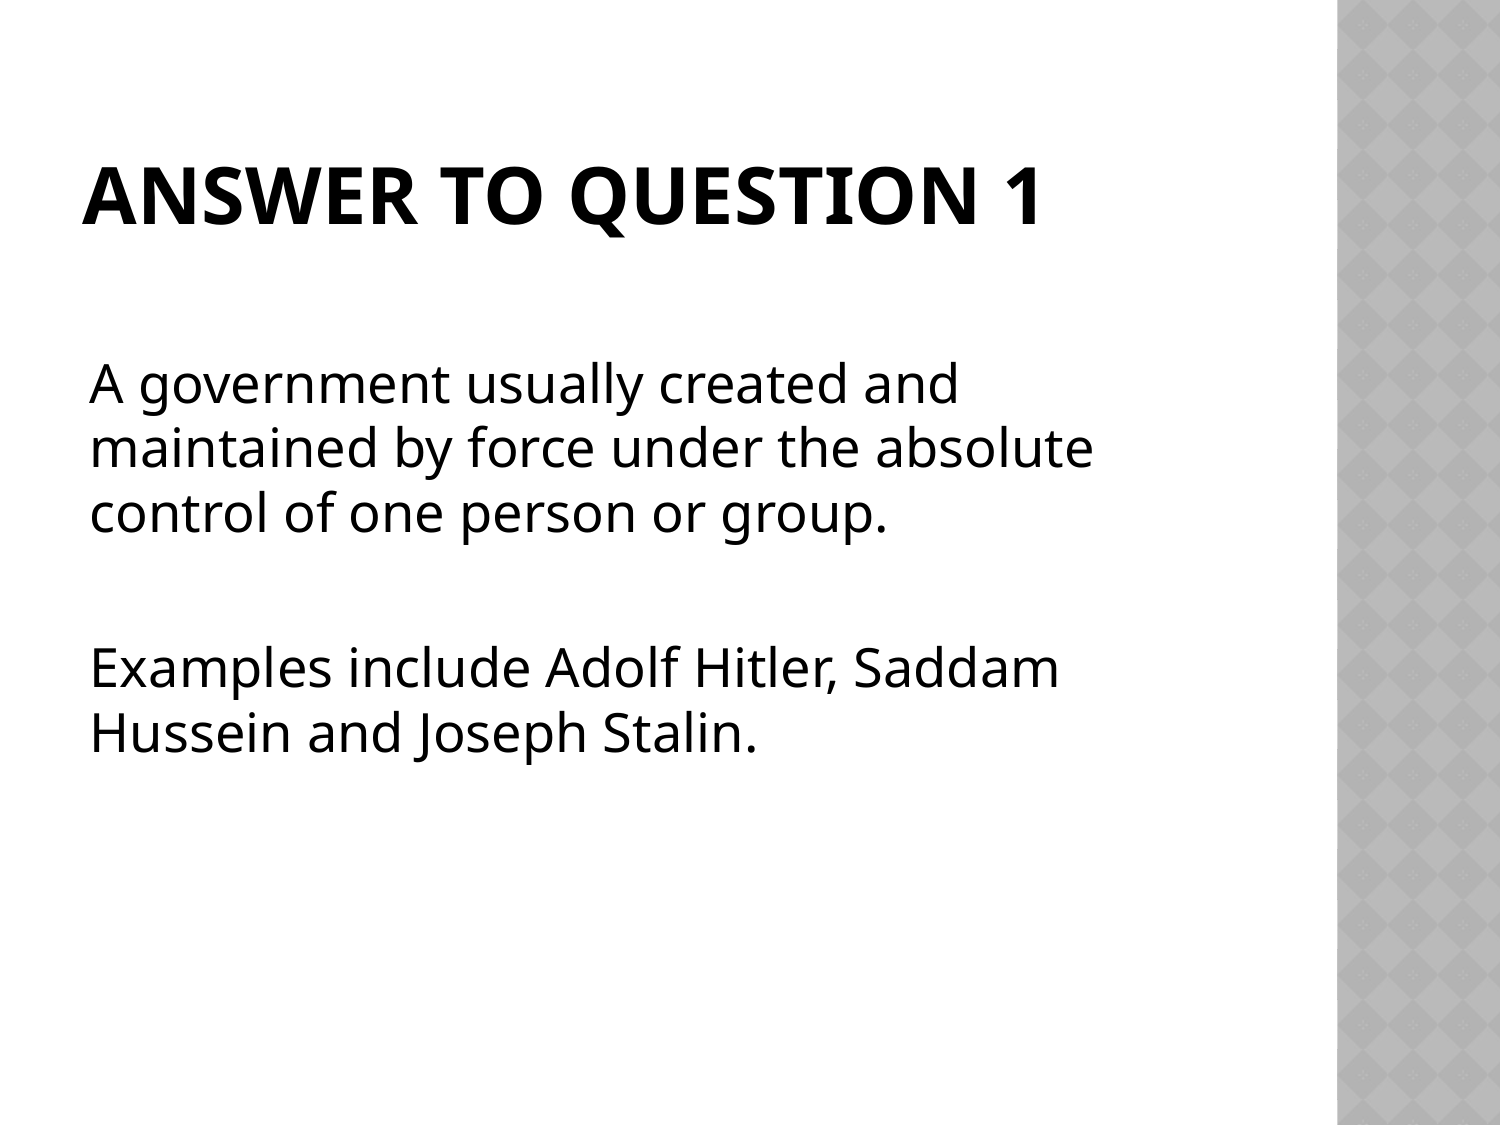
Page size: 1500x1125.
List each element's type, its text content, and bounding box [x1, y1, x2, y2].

list A government usually created and maintained by force under the absolute control of one person or group. Examples include Adolf Hitler, Saddam Hussein and Joseph Stalin. [75, 264, 1263, 1059]
title Answer to question 1 [75, 52, 1263, 240]
